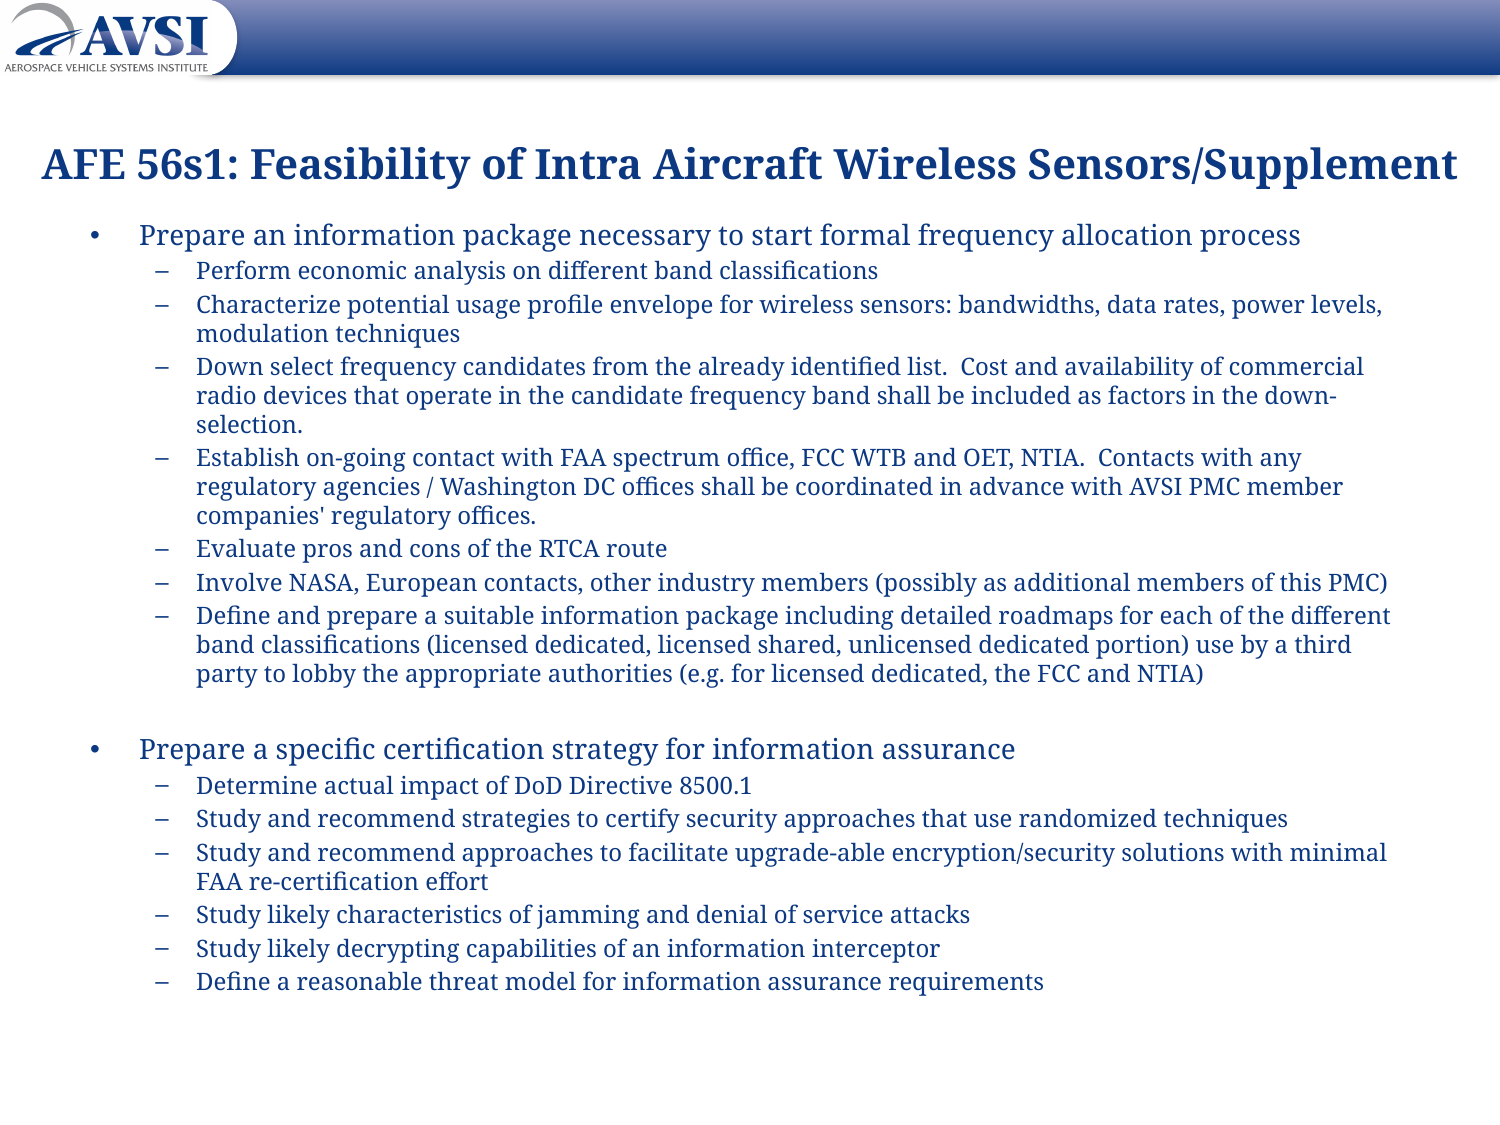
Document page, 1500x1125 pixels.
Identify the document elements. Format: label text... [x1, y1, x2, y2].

picture [0, 0, 212, 75]
title AFE 56s1: Feasibility of Intra Aircraft Wireless Sensors/Supplement [0, 90, 1500, 236]
list Prepare an information package necessary to start formal frequency allocation process Perform economic analysis on different band classifications Characterize potential usage profile envelope for wireless sensors: bandwidths, data rates, power levels, modulation techniques Down select frequency candidates from the already identified list. Cost and availability of commercial radio devices that operate in the candidate frequency band shall be included as factors in the down-selection. Establish on-going contact with FAA spectrum office, FCC WTB and OET, NTIA. Contacts with any regulatory agencies / Washington DC offices shall be coordinated in advance with AVSI PMC member companies' regulatory offices. Evaluate pros and cons of the RTCA route Involve NASA, European contacts, other industry members (possibly as additional members of this PMC) Define and prepare a suitable information package including detailed roadmaps for each of the different band classifications (licensed dedicated, licensed shared, unlicensed dedicated portion) use by a third party to lobby the appropriate authorities (e.g. for licensed dedicated, the FCC and NTIA) Prepare a specific certification strategy for information assurance Determine actual impact of DoD Directive 8500.1 Study and recommend strategies to certify security approaches that use randomized techniques Study and recommend approaches to facilitate upgrade-able encryption/security solutions with minimal FAA re-certification effort Study likely characteristics of jamming and denial of service attacks Study likely decrypting capabilities of an information interceptor Define a reasonable threat model for information assurance requirements [75, 210, 1425, 1036]
